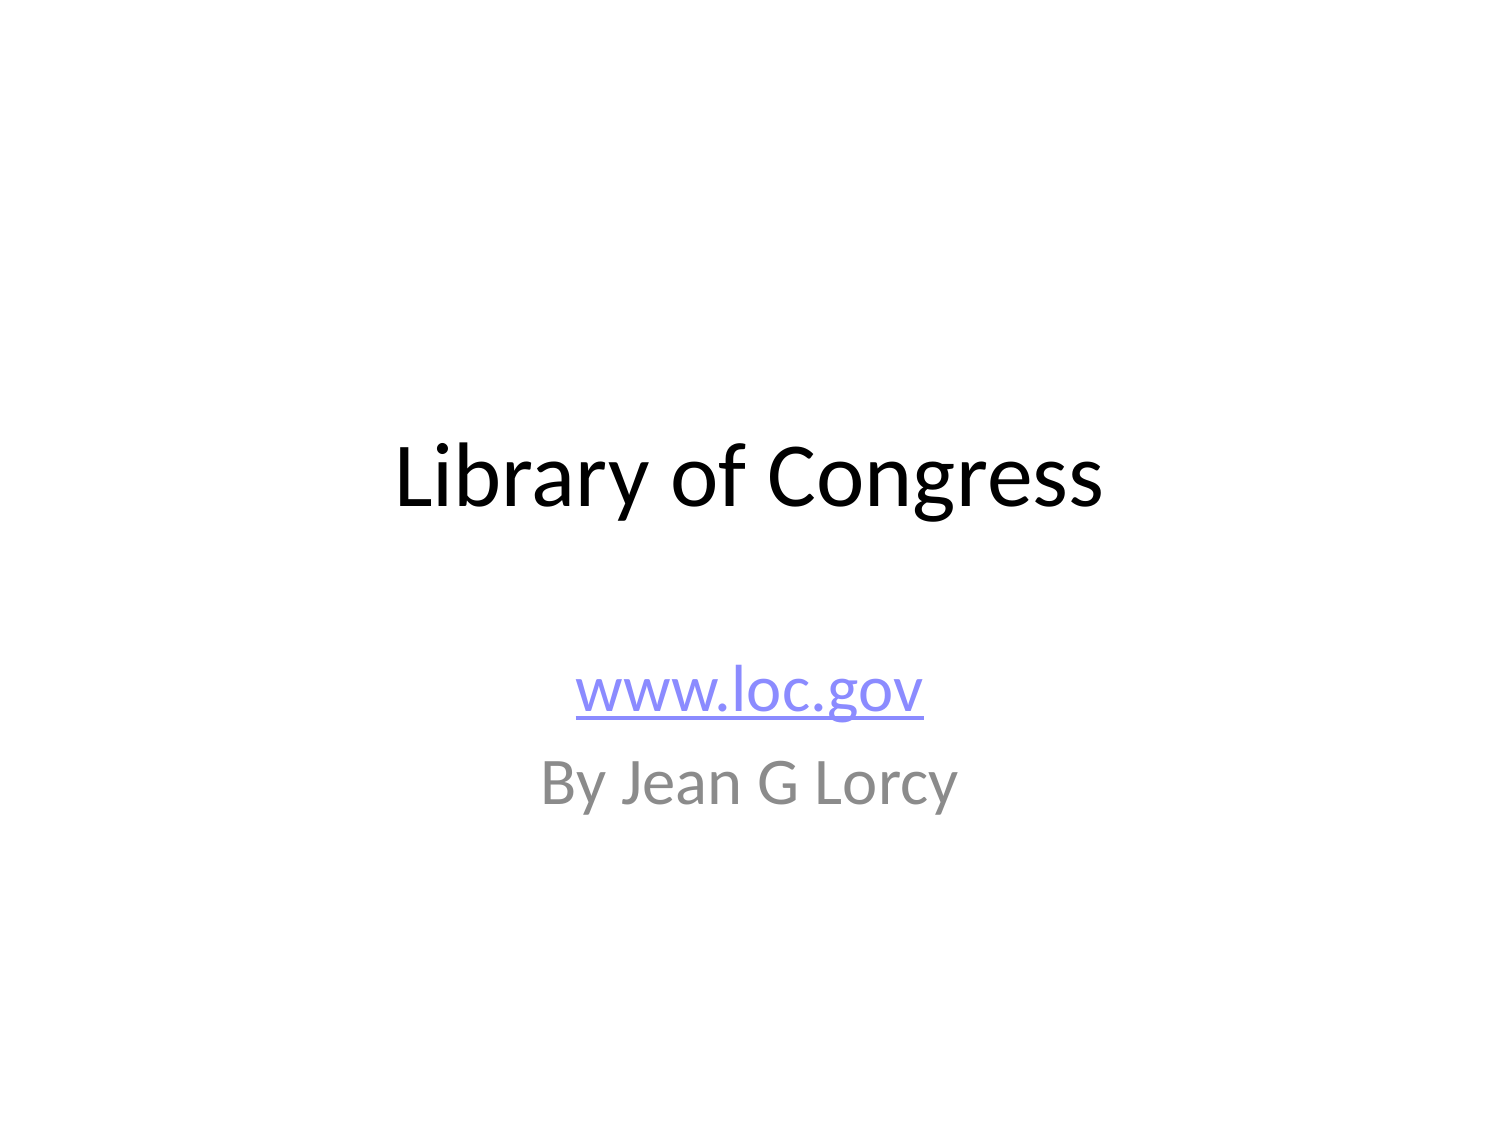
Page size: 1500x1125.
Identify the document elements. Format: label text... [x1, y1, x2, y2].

subtitle www.loc.gov By Jean G Lorcy [225, 637, 1275, 925]
title Library of Congress [112, 349, 1388, 591]
